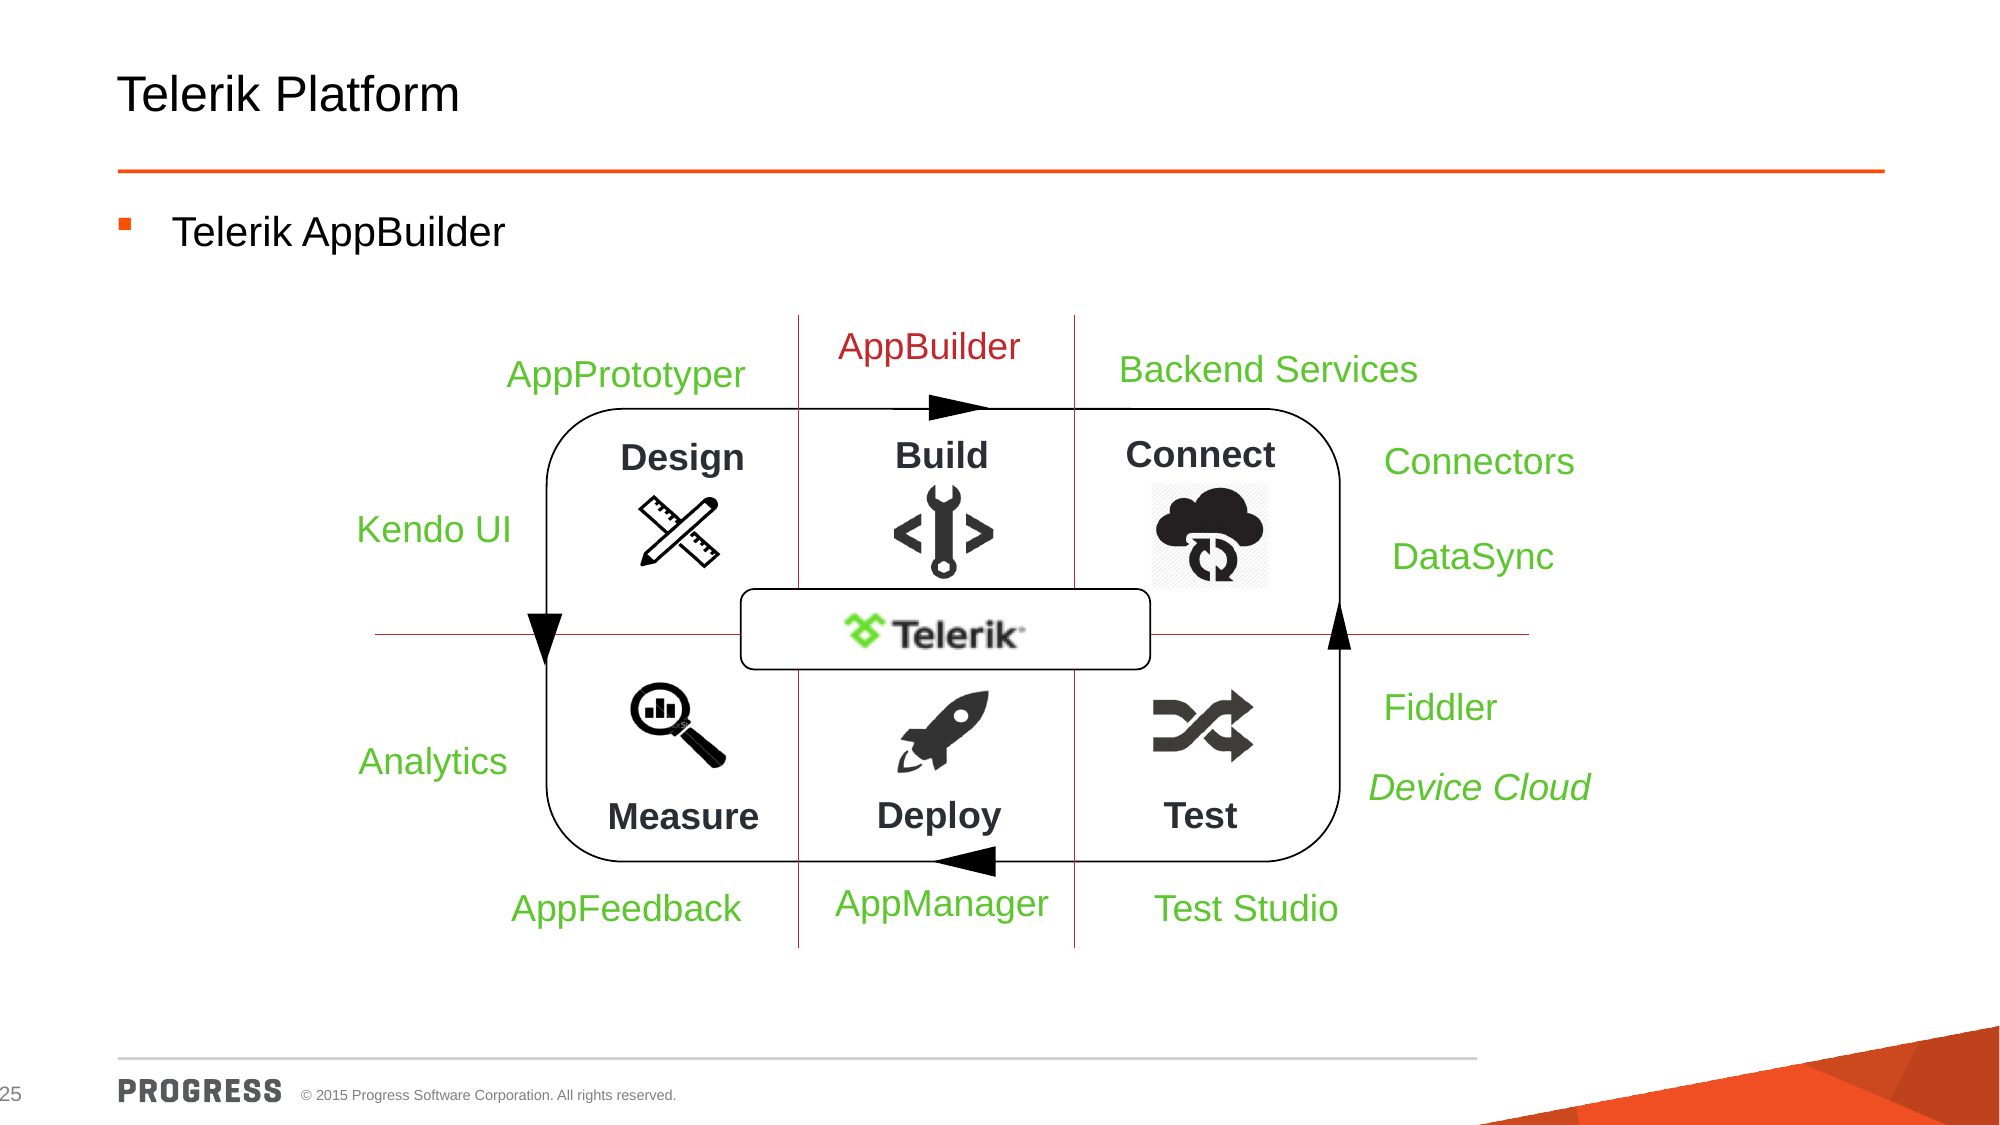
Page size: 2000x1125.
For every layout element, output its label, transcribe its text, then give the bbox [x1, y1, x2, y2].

picture [0, 0, 2000, 1125]
picture [0, 1088, 6, 1097]
list Telerik AppBuilder [100, 196, 1801, 1068]
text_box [260, 314, 1652, 949]
title Telerik Platform [100, 60, 1874, 132]
